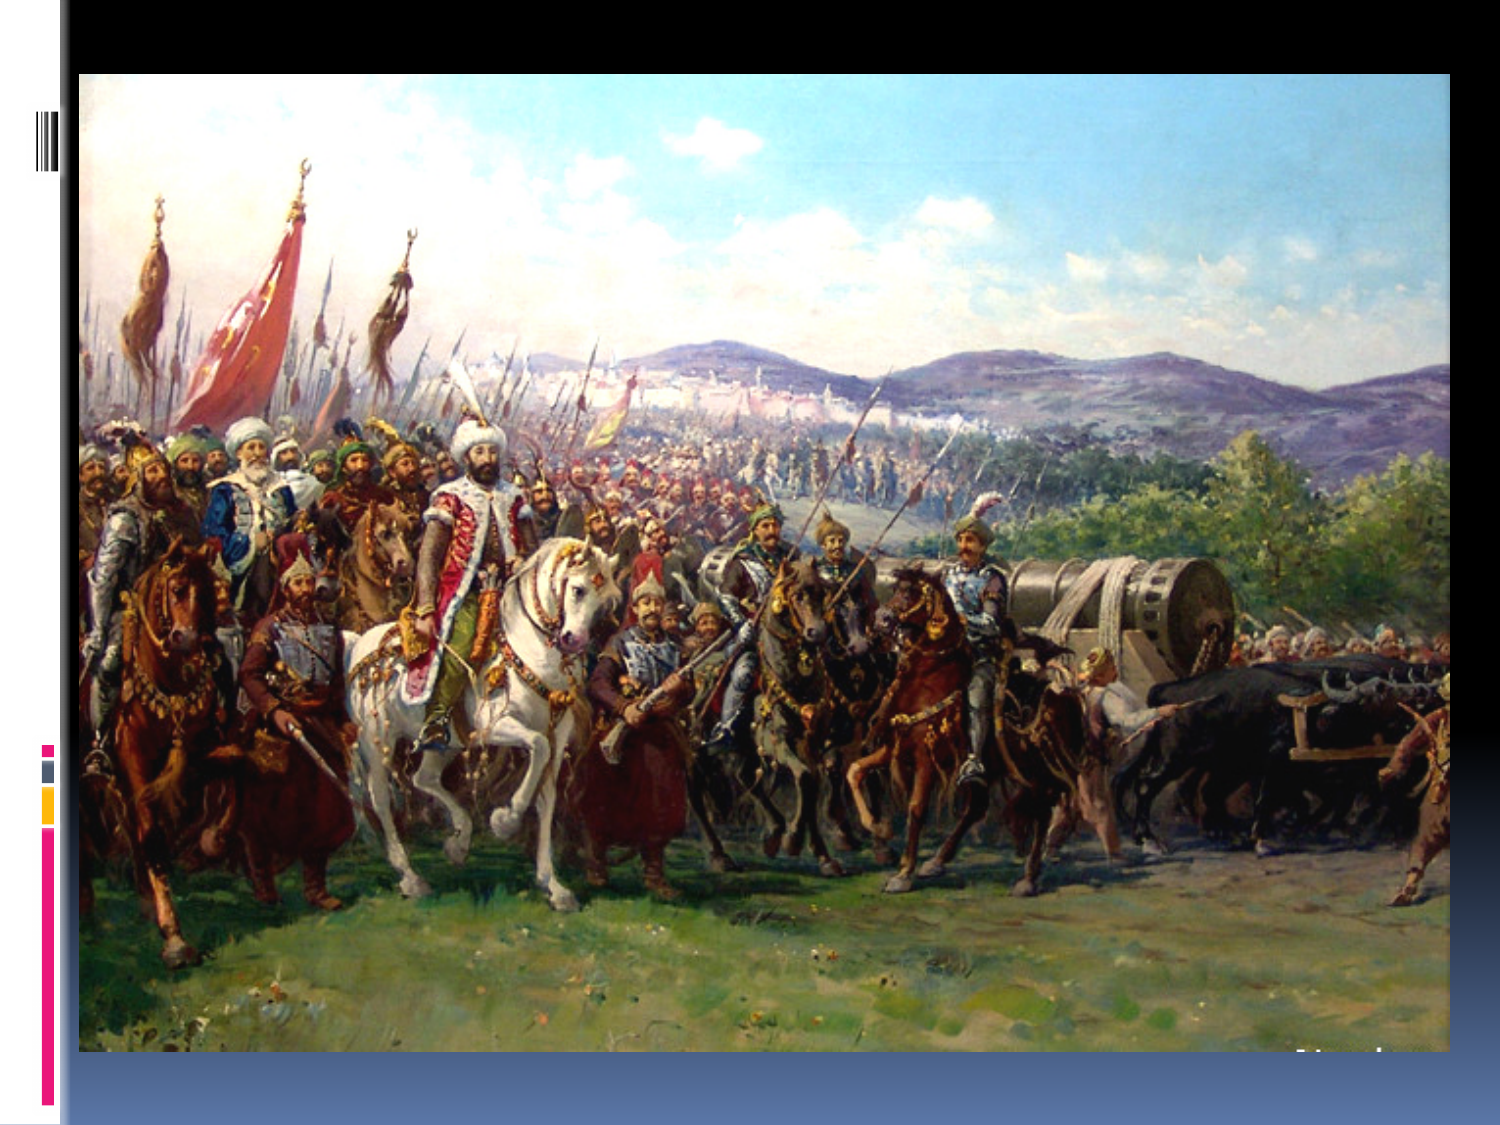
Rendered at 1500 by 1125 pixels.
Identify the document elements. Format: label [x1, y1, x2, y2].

list [79, 74, 1451, 1053]
